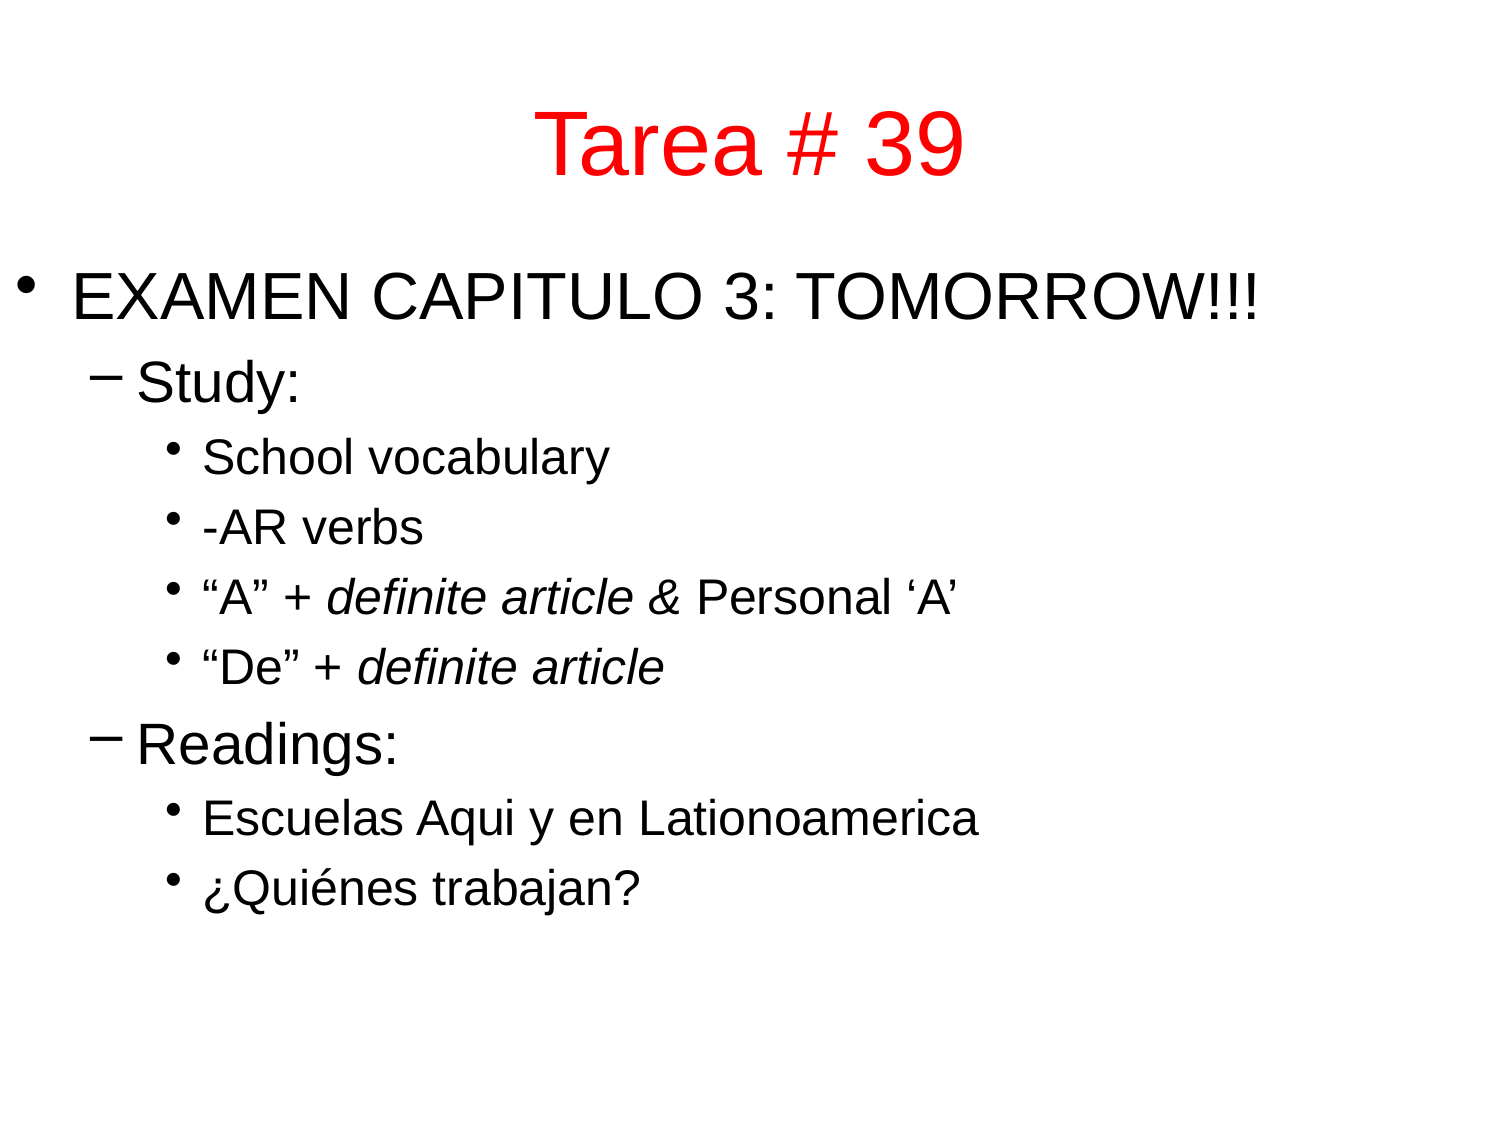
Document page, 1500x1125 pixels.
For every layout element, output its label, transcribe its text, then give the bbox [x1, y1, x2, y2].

list EXAMEN CAPITULO 3: TOMORROW!!! Study: School vocabulary -AR verbs “A” + definite article & Personal ‘A’ “De” + definite article Readings: Escuelas Aqui y en Lationoamerica ¿Quiénes trabajan? [0, 245, 1500, 988]
title Tarea # 39 [75, 45, 1425, 233]
